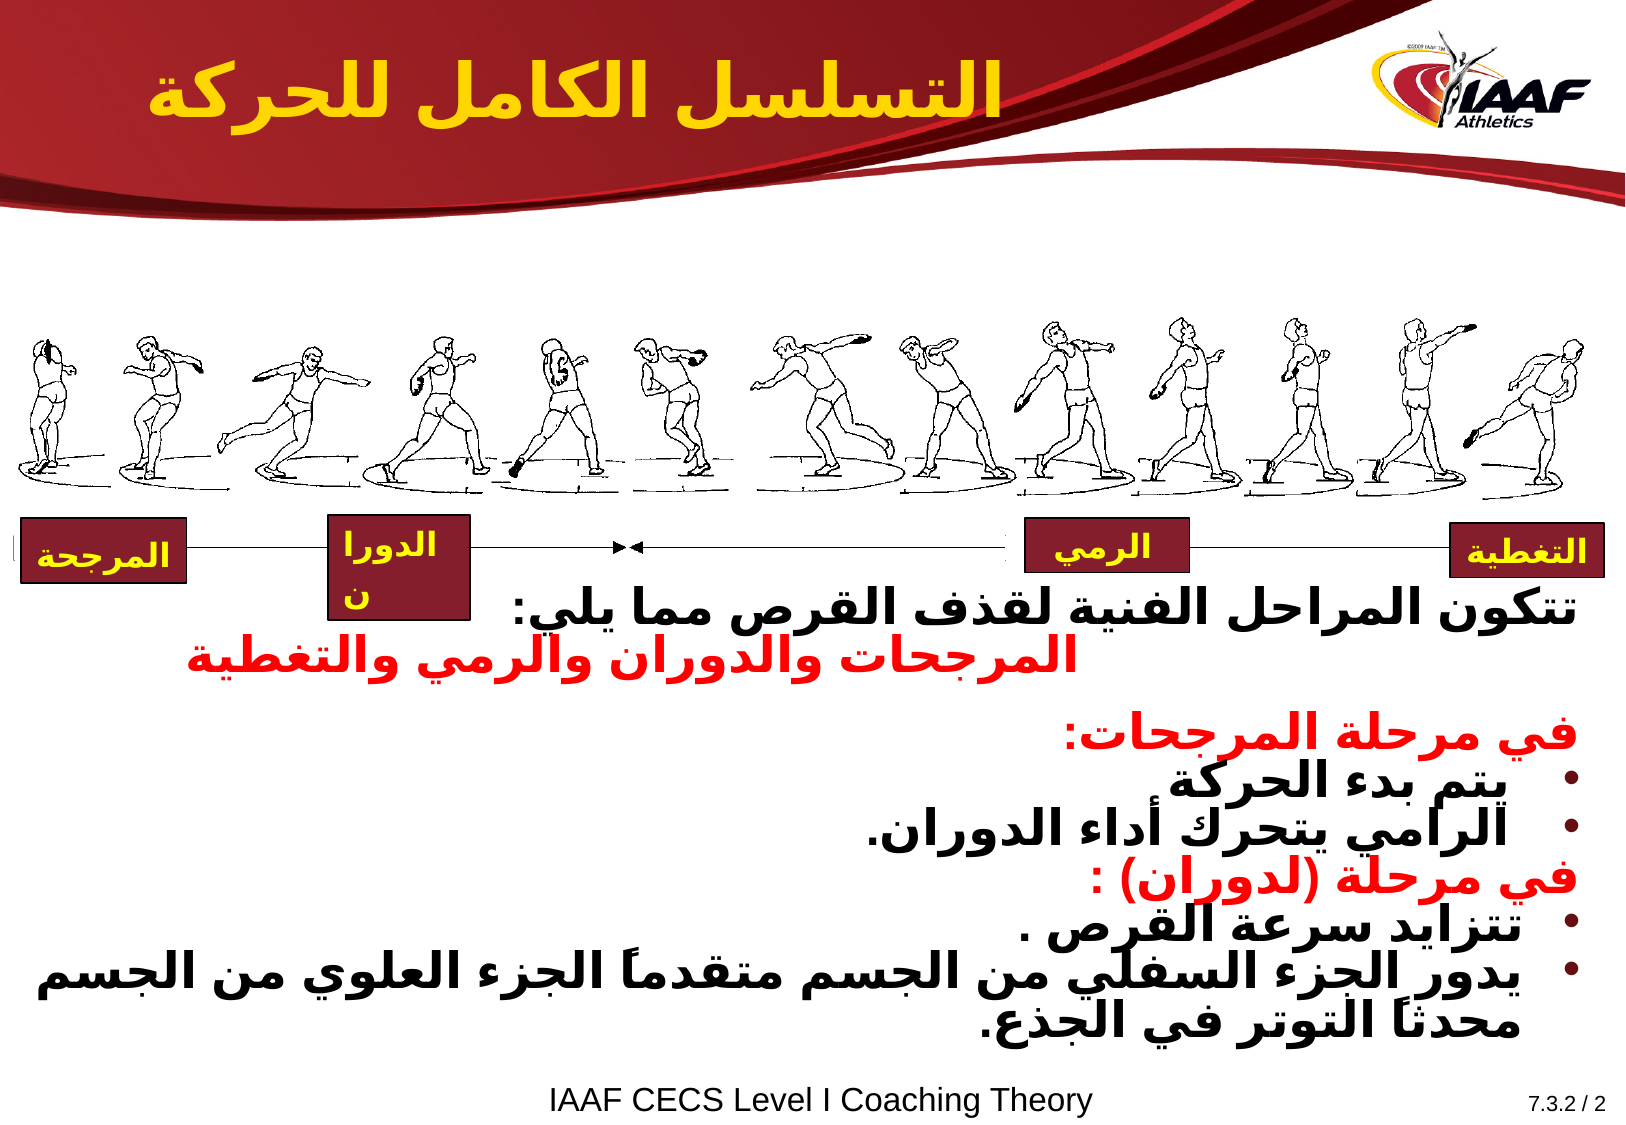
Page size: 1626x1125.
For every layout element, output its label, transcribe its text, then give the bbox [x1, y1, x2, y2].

text_box 7.3.2 / 2 [1509, 1082, 1625, 1124]
text_box IAAF CECS Level I Coaching Theory [466, 1071, 1177, 1100]
text_box المرجحة [21, 572, 187, 583]
picture [0, 0, 1626, 1125]
text_box الدوران [328, 572, 470, 620]
title التسلسل الكامل للحركة [56, 42, 1096, 147]
text_box التغطية [1450, 572, 1604, 578]
list تتكون المراحل الفنية لقذف القرص مما يلي: المرجحات والدوران والرمي والتغطية في مرحلة المرجحات: يتم بدء الحركة الرامي يتحرك أداء الدوران. في مرحلة (لدوران) : تتزايد سرعة القرص . يدور الجزء السفلي من الجسم متقدماً الجزء العلوي من الجسم محدثاً التوتر في الجذع. [32, 586, 1581, 1072]
